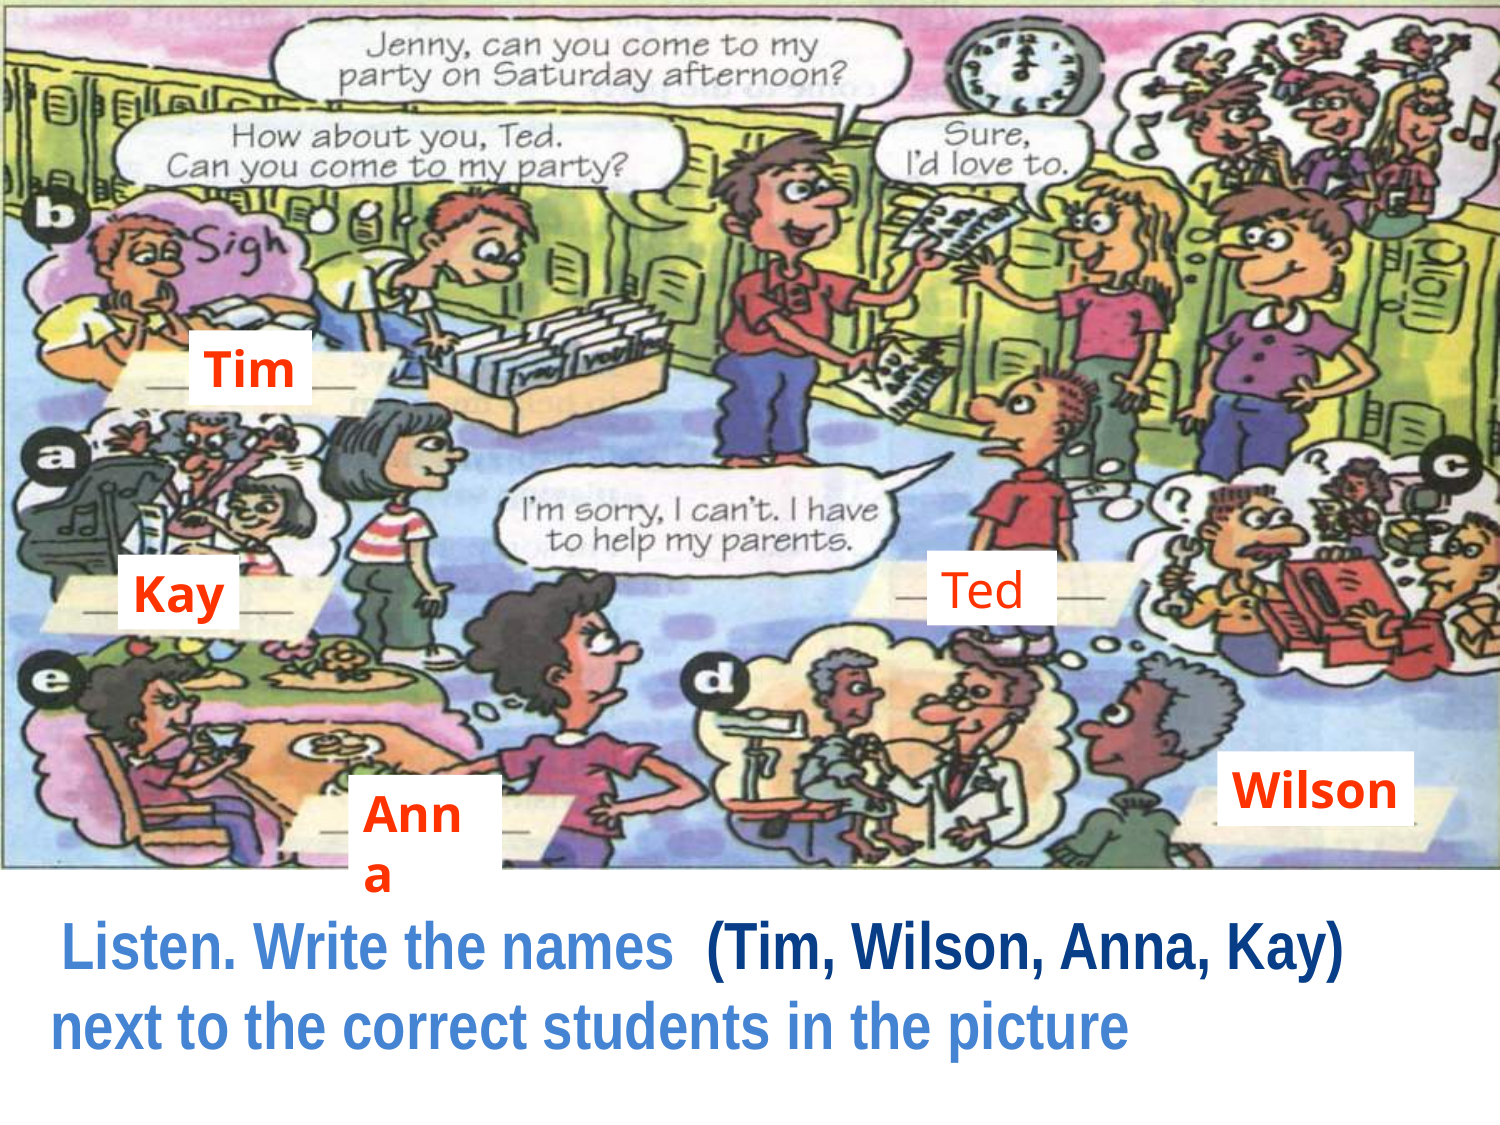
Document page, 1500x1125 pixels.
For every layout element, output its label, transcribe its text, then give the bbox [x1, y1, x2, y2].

text_box Anna [348, 879, 502, 910]
text_box Listen. Write the names (Tim, Wilson, Anna, Kay) next to the correct students in the picture [35, 895, 1500, 1070]
picture [0, 0, 1500, 870]
